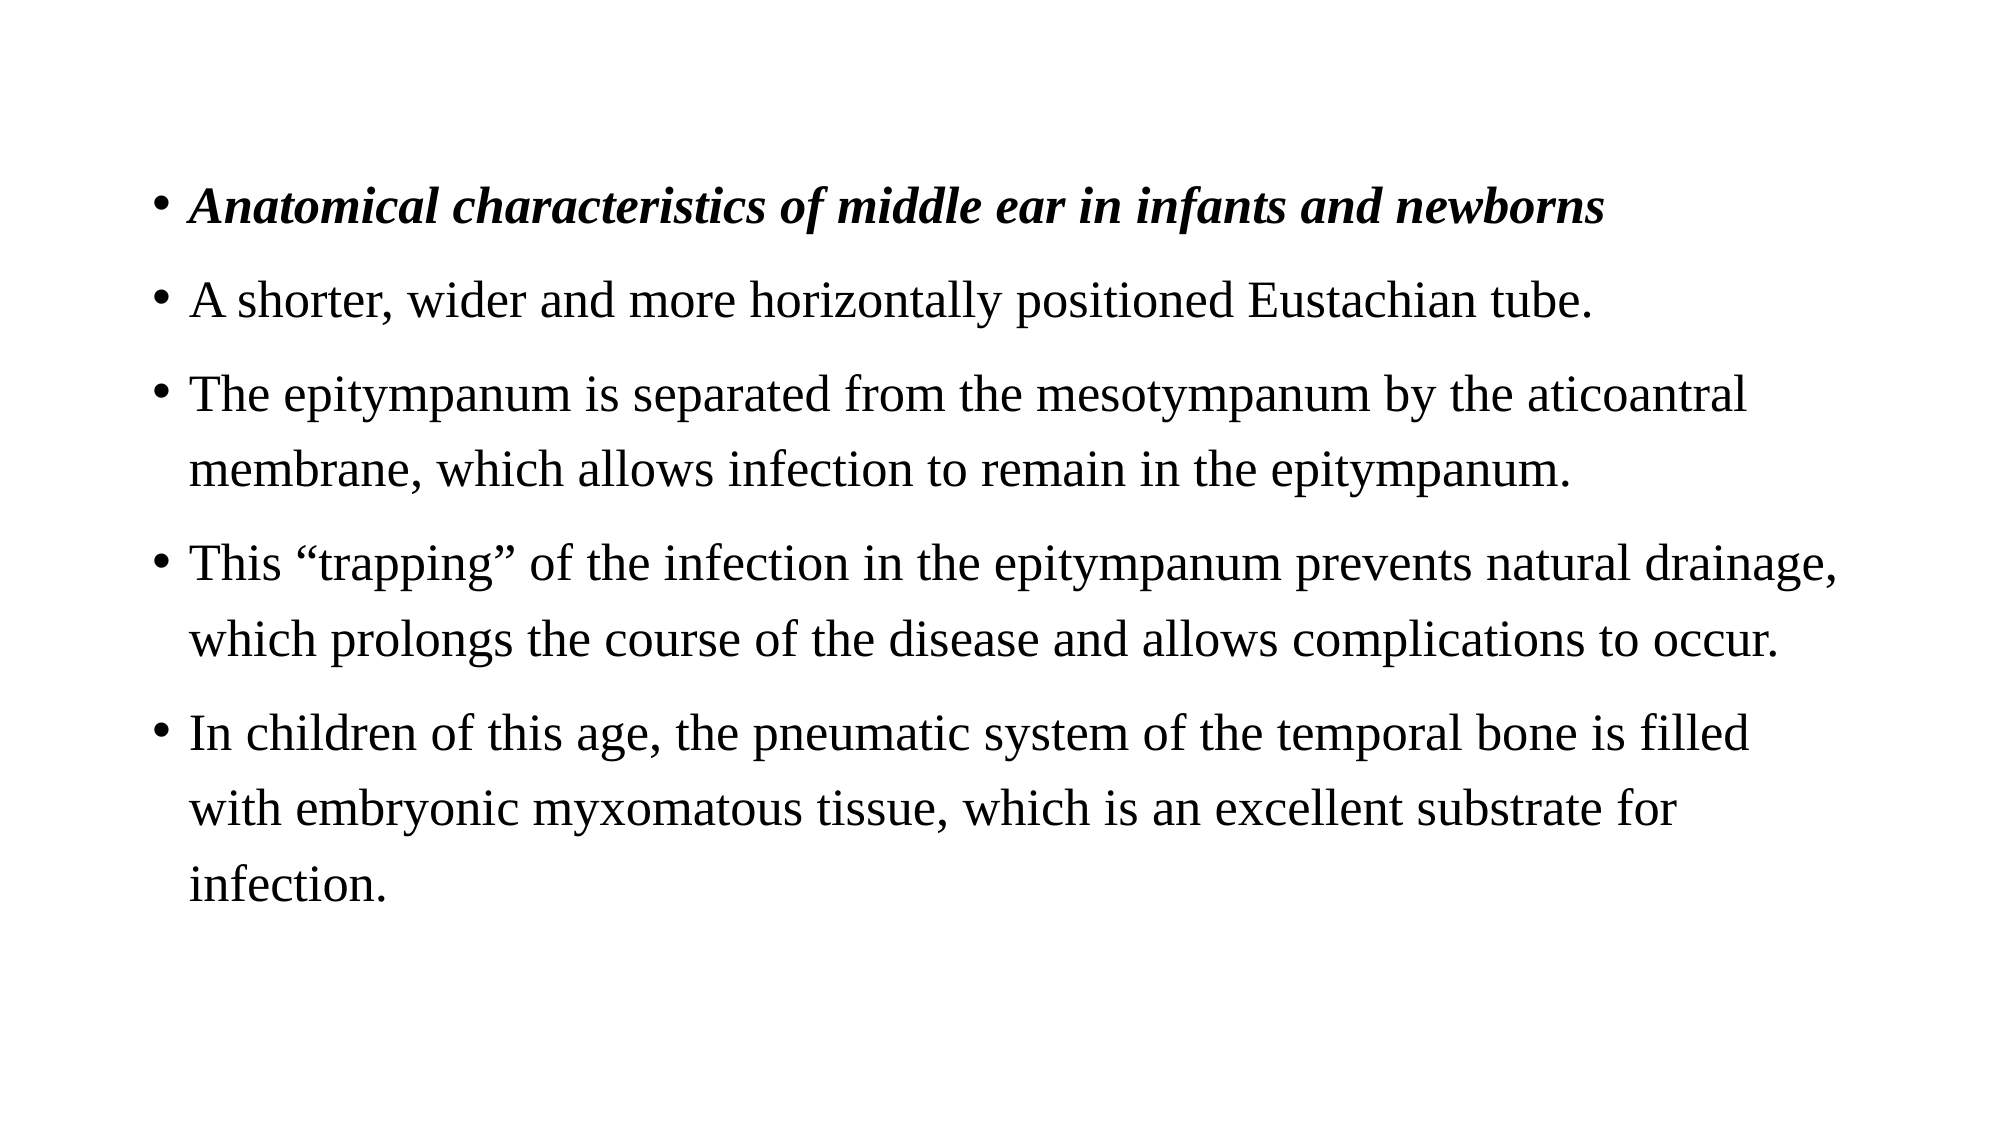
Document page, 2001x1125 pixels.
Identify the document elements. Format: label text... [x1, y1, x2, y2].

list Anatomical characteristics of middle ear in infants and newborns A shorter, wider and more horizontally positioned Eustachian tube. The epitympanum is separated from the mesotympanum by the aticoantral membrane, which allows infection to remain in the epitympanum. This “trapping” of the infection in the epitympanum prevents natural drainage, which prolongs the course of the disease and allows complications to occur. In children of this age, the pneumatic system of the temporal bone is filled with embryonic myxomatous tissue, which is an excellent substrate for infection. [137, 150, 1863, 982]
